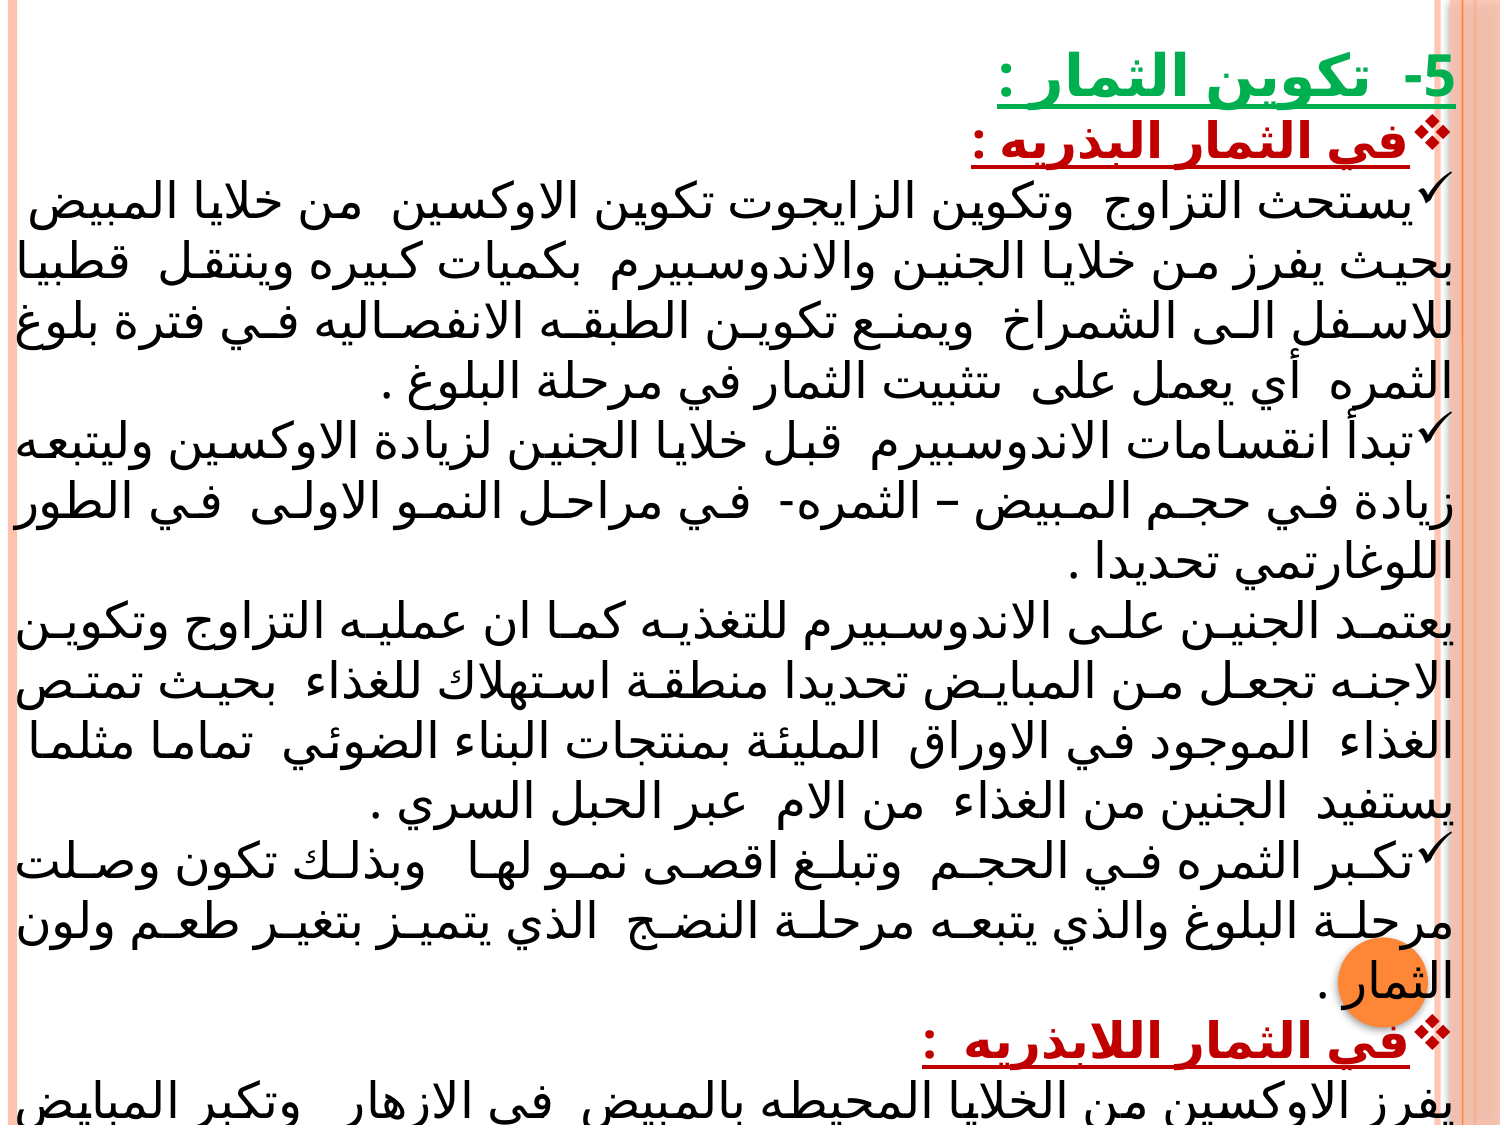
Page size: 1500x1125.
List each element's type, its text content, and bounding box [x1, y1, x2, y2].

text_box 5- تكوين الثمار : في الثمار البذريه : يستحث التزاوج وتكوين الزايجوت تكوين الاوكسين من خلايا المبيض بحيث يفرز من خلايا الجنين والاندوسبيرم بكميات كبيره وينتقل قطبيا للاسفل الى الشمراخ ويمنع تكوين الطبقه الانفصاليه في فترة بلوغ الثمره أي يعمل على ىتثبيت الثمار في مرحلة البلوغ . تبدأ انقسامات الاندوسبيرم قبل خلايا الجنين لزيادة الاوكسين وليتبعه زيادة في حجم المبيض – الثمره- في مراحل النمو الاولى في الطور اللوغارتمي تحديدا . يعتمد الجنين على الاندوسبيرم للتغذيه كما ان عمليه التزاوج وتكوين الاجنه تجعل من المبايض تحديدا منطقة استهلاك للغذاء بحيث تمتص الغذاء الموجود في الاوراق المليئة بمنتجات البناء الضوئي تماما مثلما يستفيد الجنين من الغذاء من الام عبر الحبل السري . تكبر الثمره في الحجم وتبلغ اقصى نمو لها وبذلك تكون وصلت مرحلة البلوغ والذي يتبعه مرحلة النضج الذي يتميز بتغير طعم ولون الثمار . في الثمار اللابذريه : يفرز الاوكسين من الخلايا المحيطه بالمبيض في الازهار وتكبر المبايض في الحجم وتصل لمرحلة البلوغ الذي يتبعه النضج لاحقا . [0, 30, 1471, 1125]
